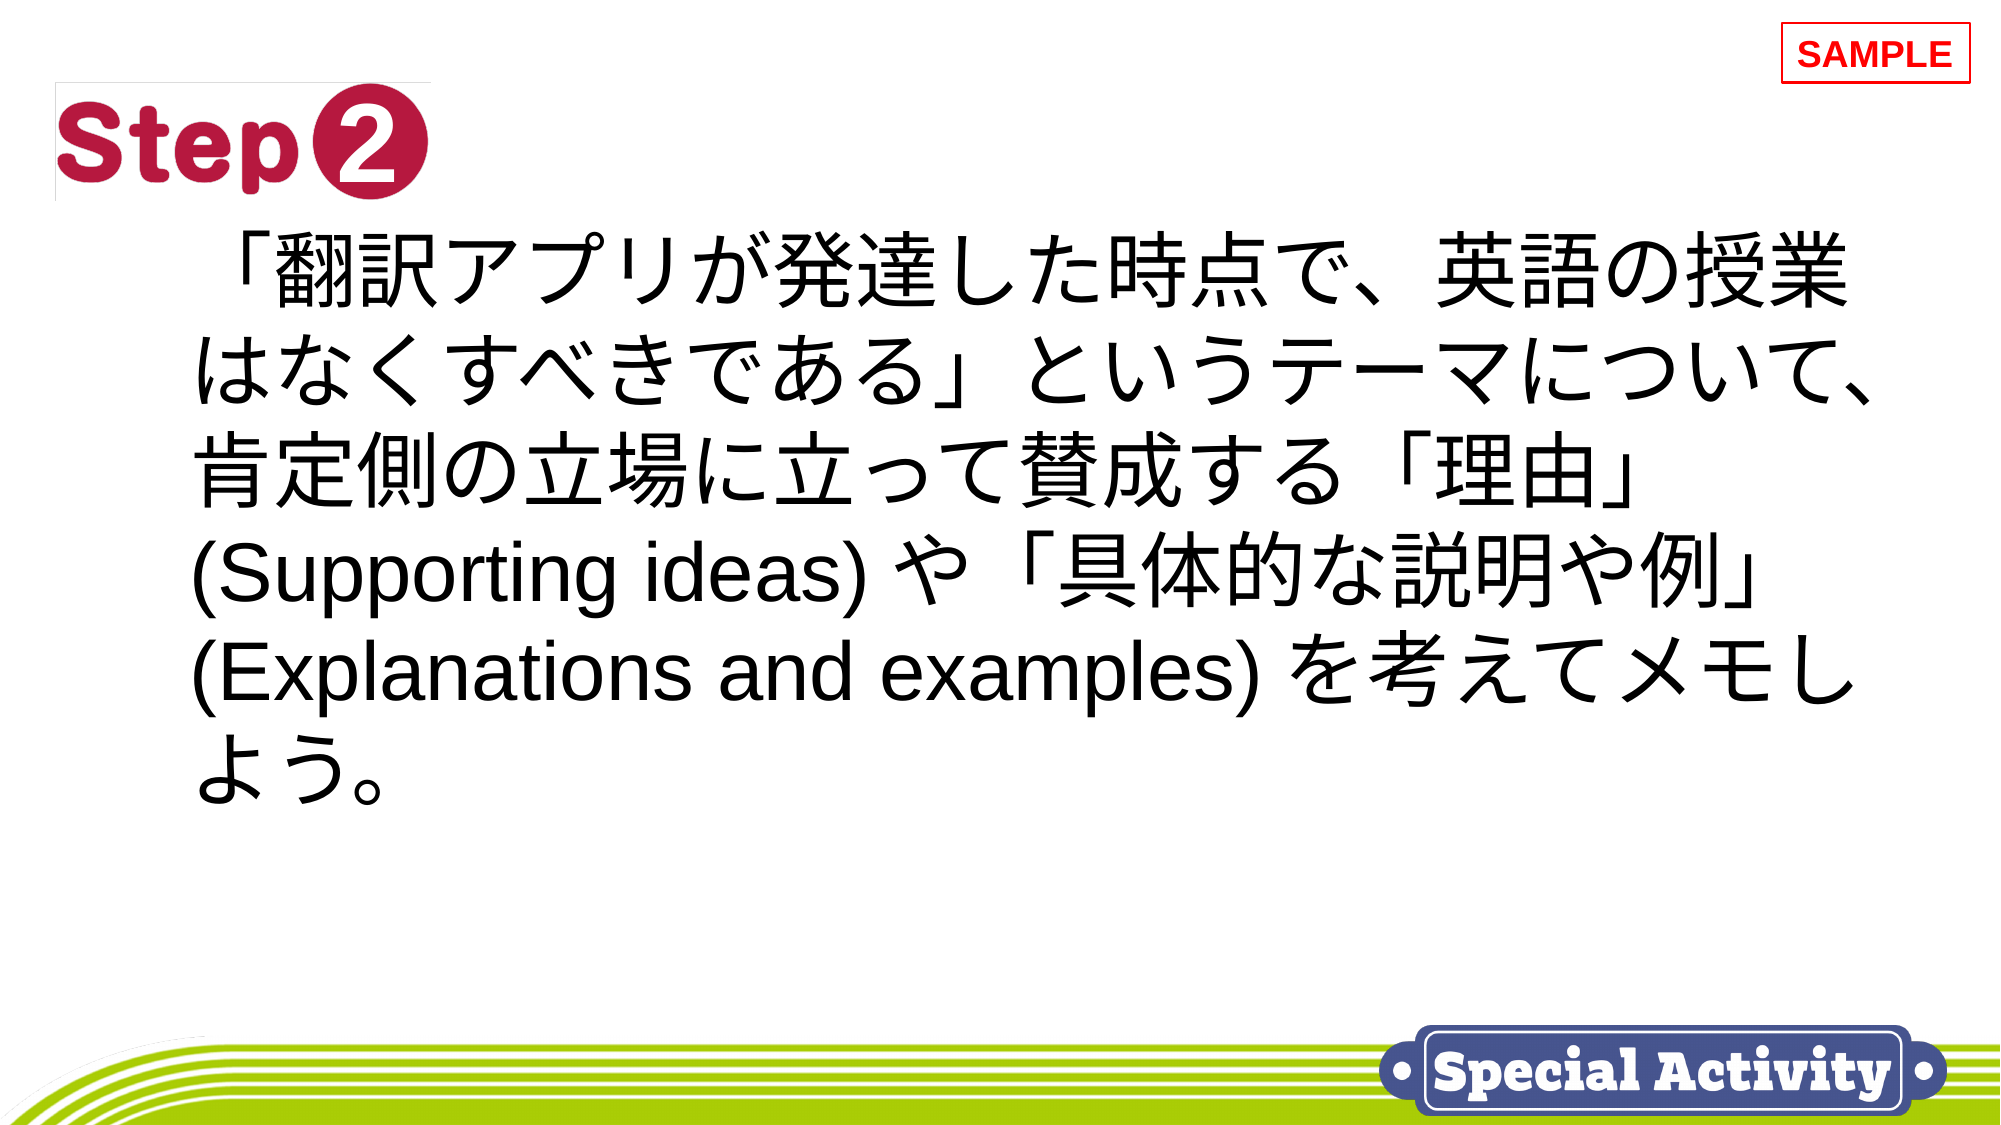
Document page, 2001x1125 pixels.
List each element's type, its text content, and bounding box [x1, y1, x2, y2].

picture [2, 1025, 1999, 1125]
picture [55, 82, 431, 201]
list 2 [287, 87, 448, 206]
list 「翻訳アプリが発達した時点で、英語の授業はなくすべきである」というテーマについて、肯定側の立場に立って賛成する「理由」(Supporting ideas)や「具体的な説明や例」(Explanations and examples)を考えてメモしよう。 [174, 210, 1945, 1038]
text_box SAMPLE [1782, 22, 1971, 83]
